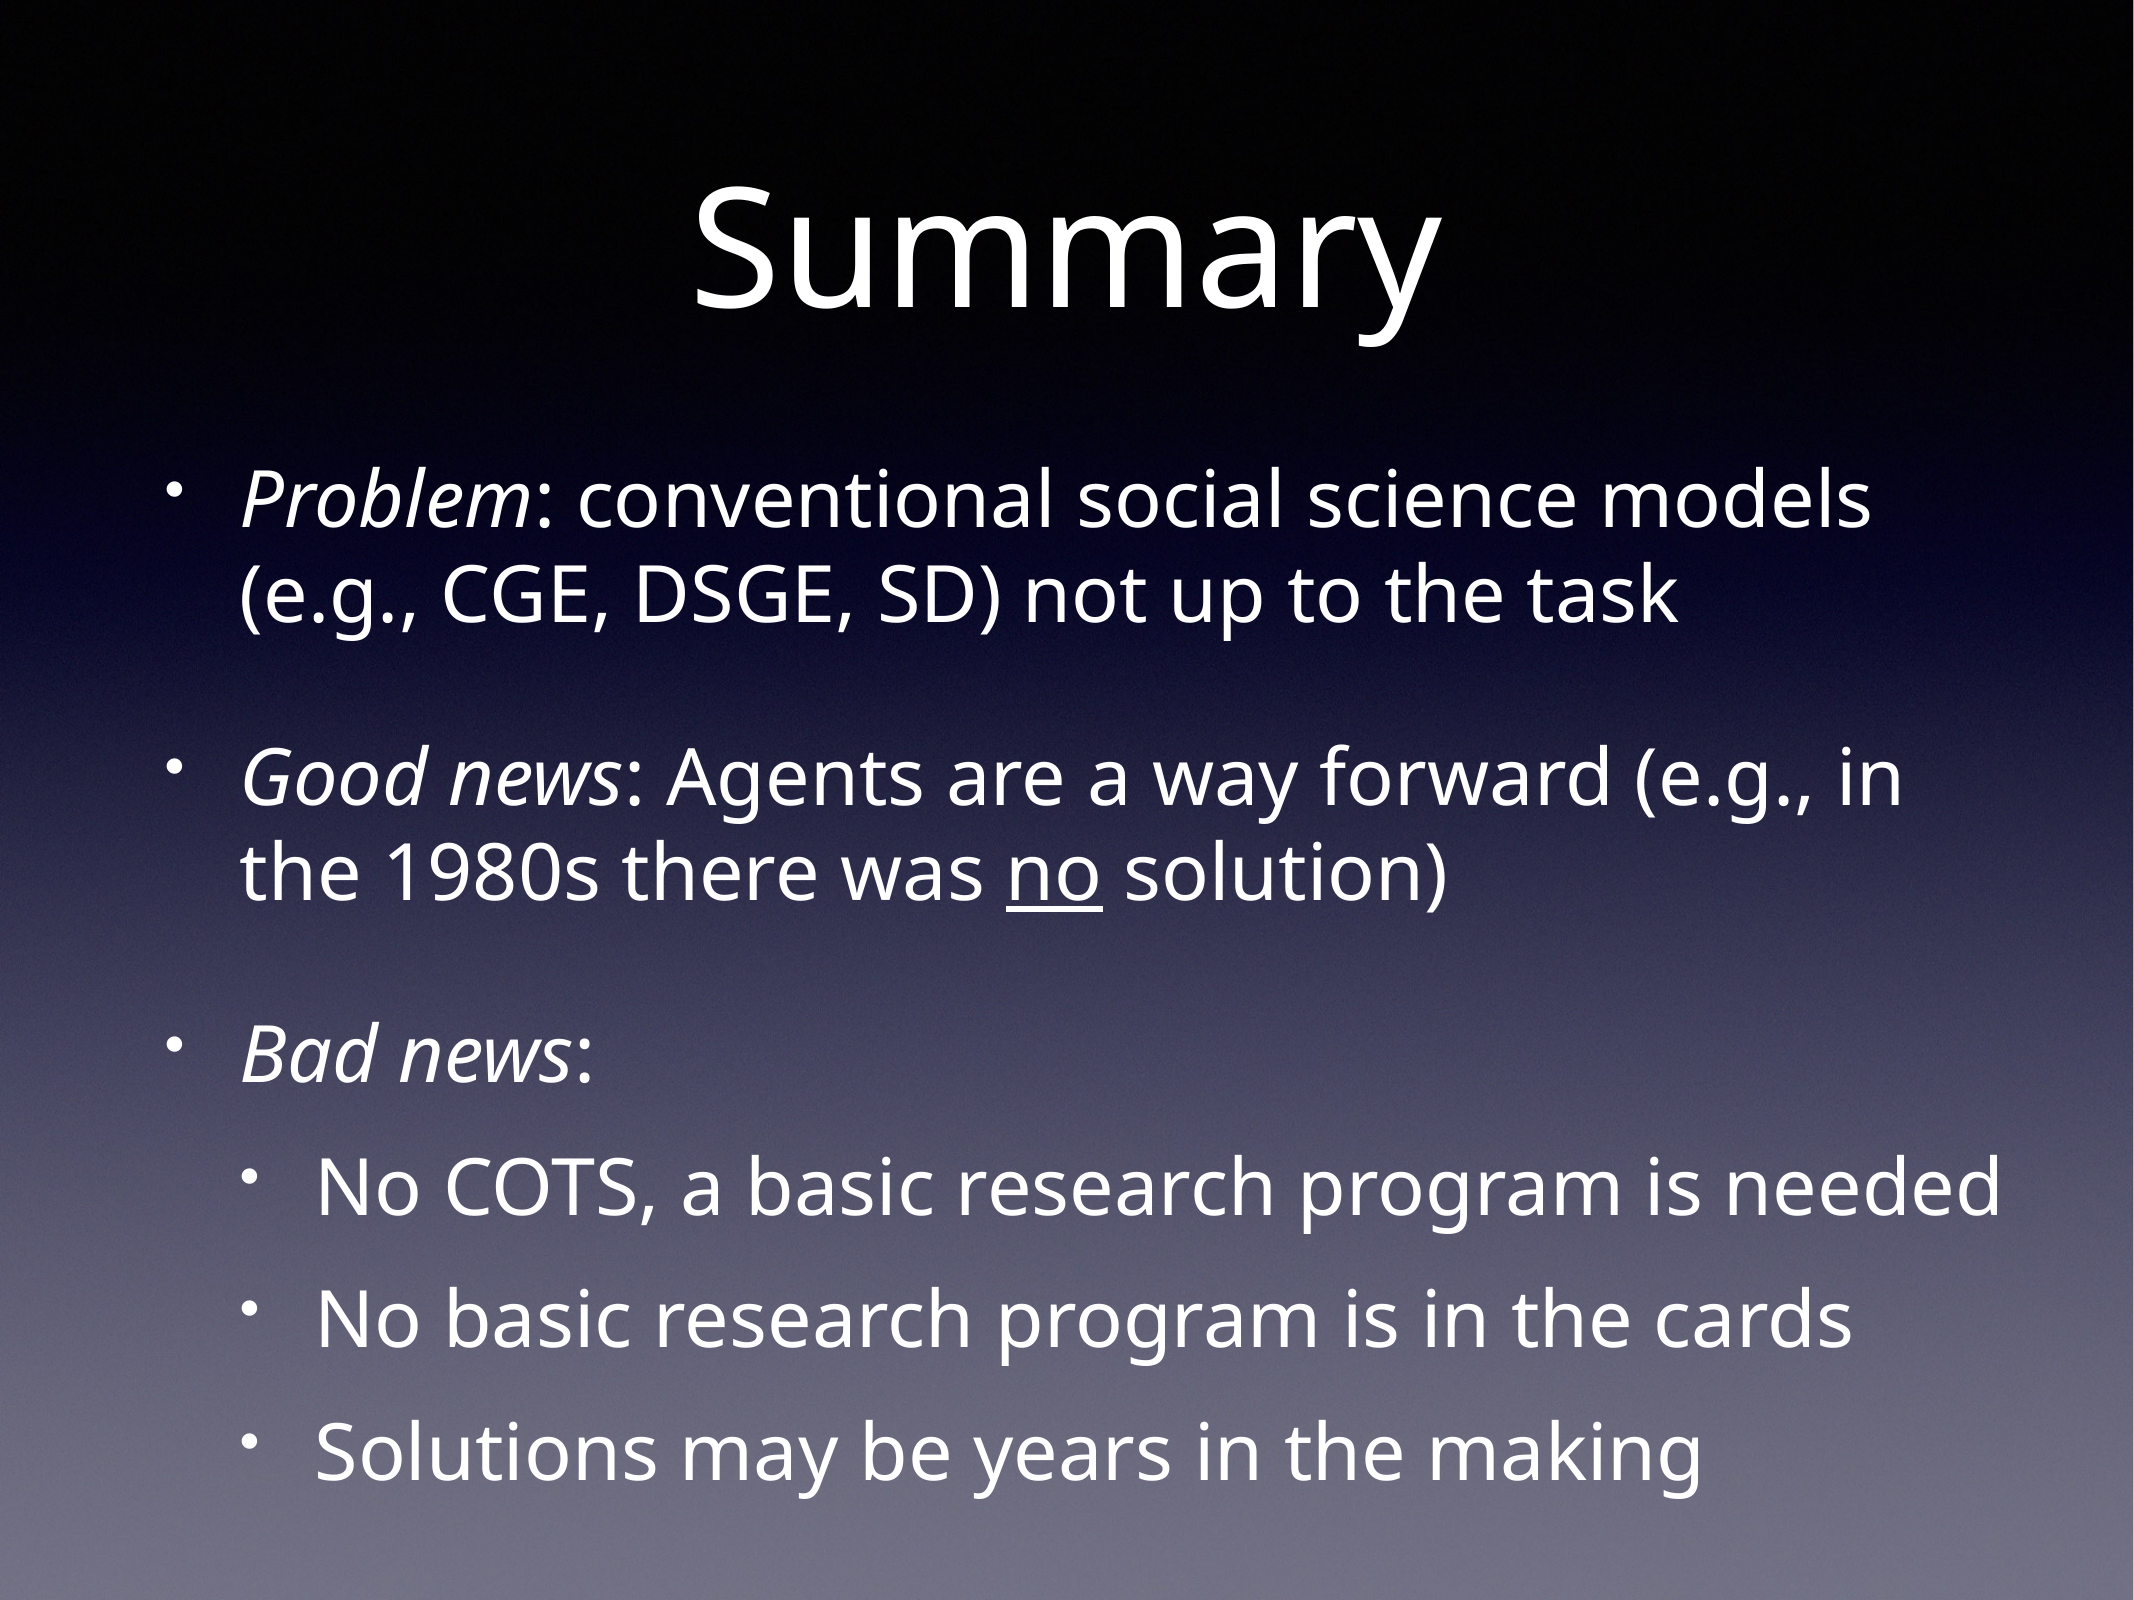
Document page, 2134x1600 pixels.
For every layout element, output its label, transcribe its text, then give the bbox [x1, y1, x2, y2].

title Summary [155, 66, 1978, 416]
picture [0, 0, 2134, 1600]
list Problem: conventional social science models (e.g., CGE, DSGE, SD) not up to the task Good news: Agents are a way forward (e.g., in the 1980s there was no solution) Bad news: No COTS, a basic research program is needed No basic research program is in the cards Solutions may be years in the making [155, 424, 2019, 1521]
